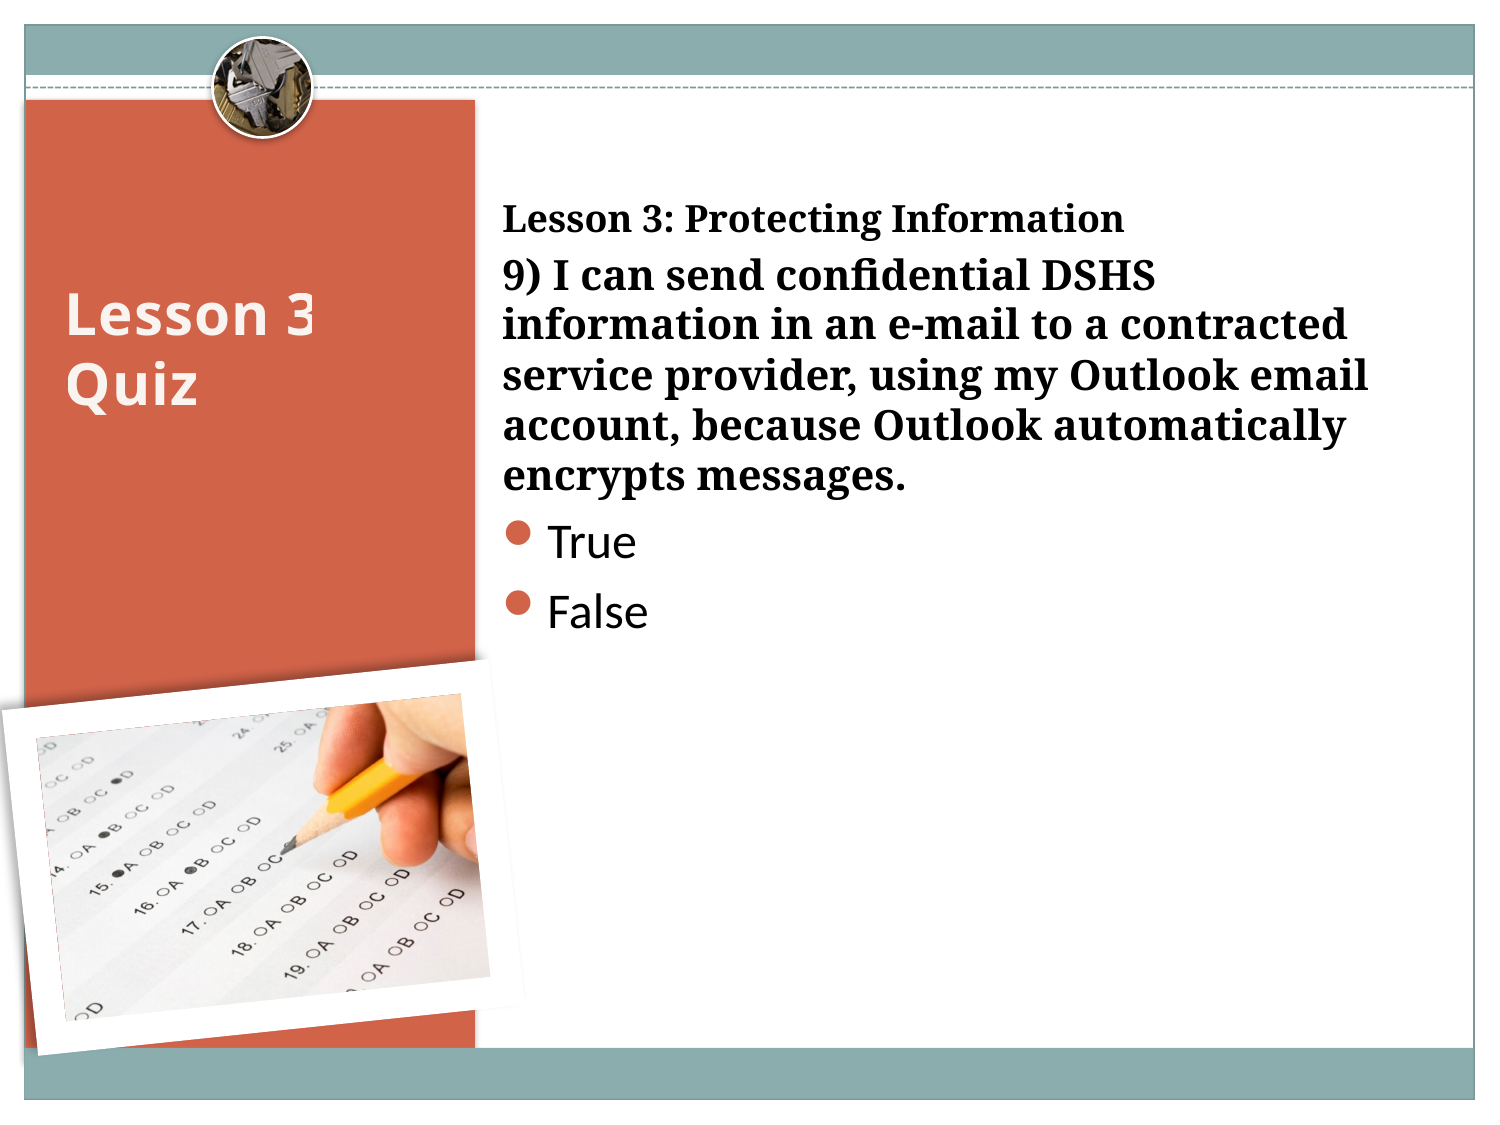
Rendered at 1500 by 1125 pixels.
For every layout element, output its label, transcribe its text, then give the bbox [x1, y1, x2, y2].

title Lesson 3 Quiz [50, 174, 463, 425]
list Lesson 3: Protecting Information 9) I can send confidential DSHS information in an e-mail to a contracted service provider, using my Outlook email account, because Outlook automatically encrypts messages. True False [487, 112, 1438, 1000]
picture [37, 694, 490, 1021]
picture [214, 39, 311, 136]
